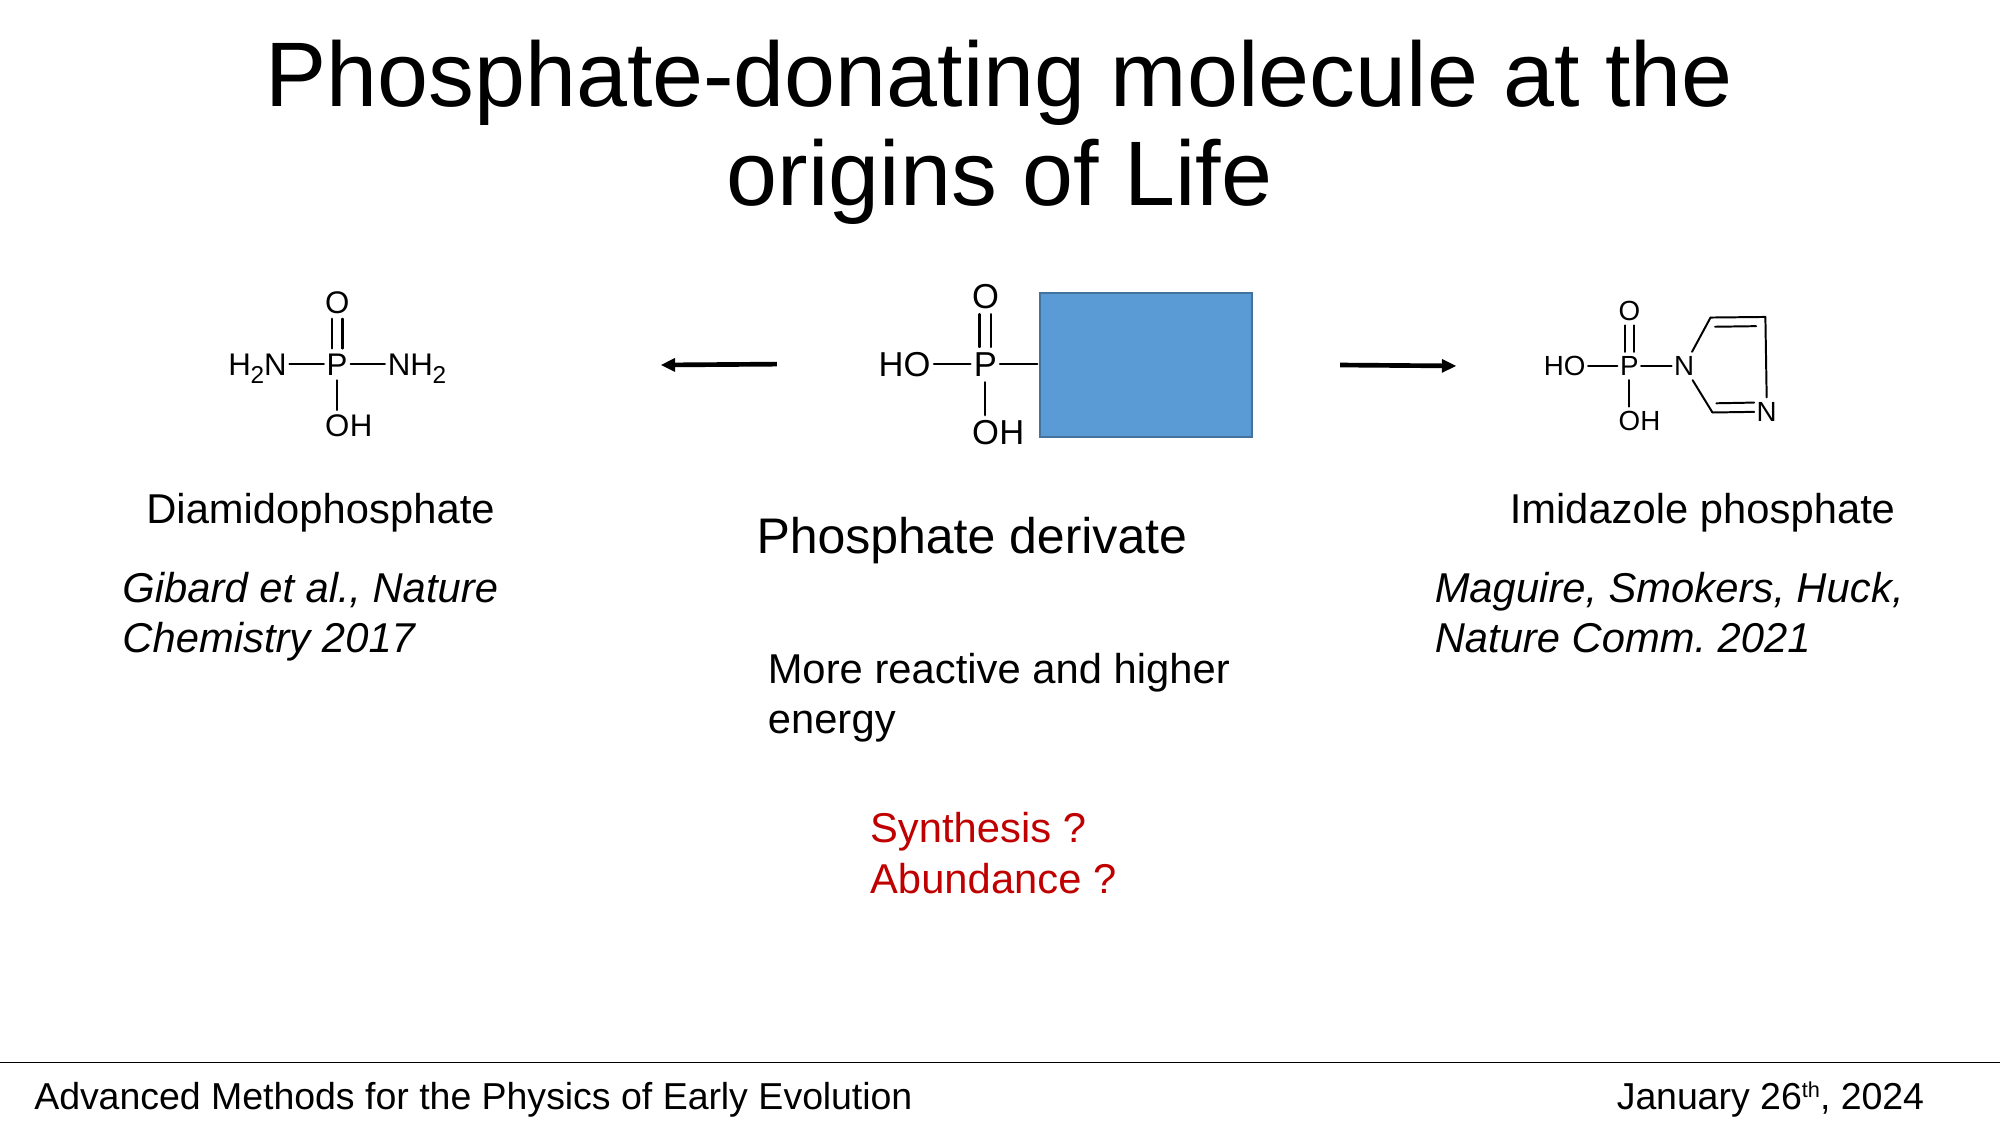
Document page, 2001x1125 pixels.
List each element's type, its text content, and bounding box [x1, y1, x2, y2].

text_box Maguire, Smokers, Huck, Nature Comm. 2021 [1420, 553, 1974, 669]
text_box Phosphate derivate [741, 496, 1231, 572]
text_box [1094, 292, 1253, 438]
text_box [1543, 295, 1783, 437]
text_box Advanced Methods for the Physics of Early Evolution [19, 1064, 928, 1125]
text_box Gibard et al., Nature Chemistry 2017 [107, 553, 662, 669]
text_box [228, 285, 447, 445]
text_box January 26th, 2024 [1602, 1064, 1939, 1125]
text_box Diamidophosphate [131, 474, 610, 540]
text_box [878, 277, 1094, 453]
text_box Imidazole phosphate [1495, 474, 1974, 540]
text_box Synthesis ? Abundance ? [855, 793, 1145, 909]
text_box More reactive and higher energy [753, 634, 1298, 750]
text_box Phosphate-donating molecule at the origins of Life [137, 17, 1863, 236]
